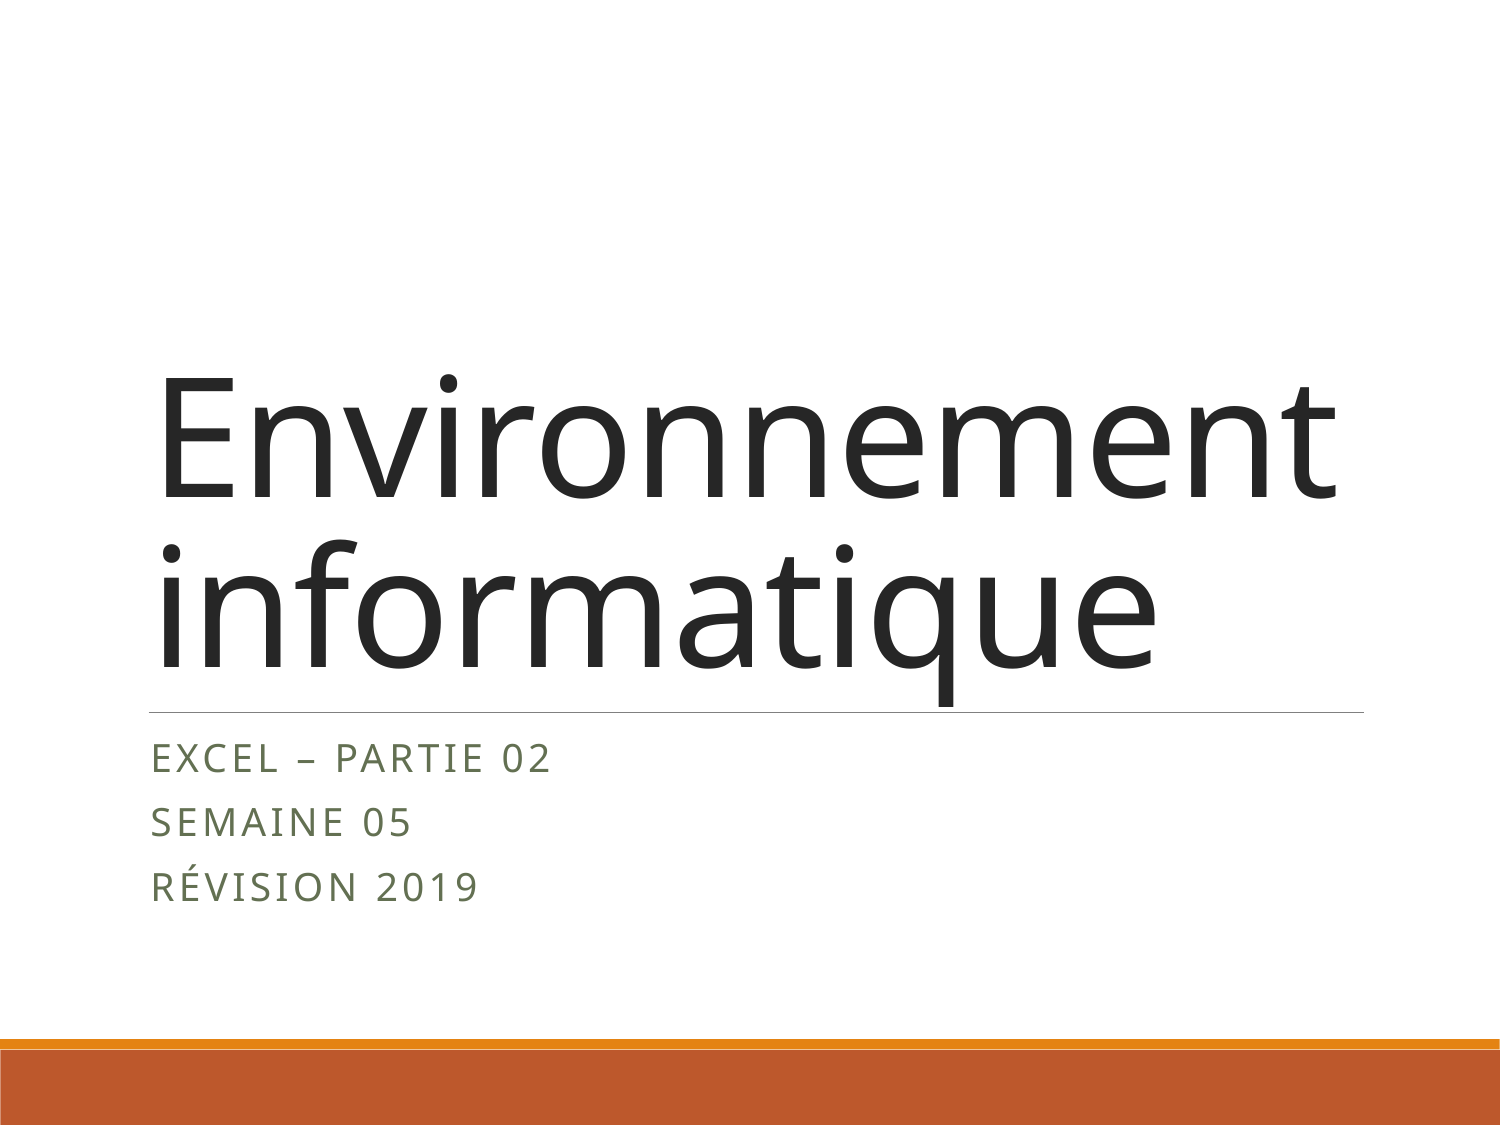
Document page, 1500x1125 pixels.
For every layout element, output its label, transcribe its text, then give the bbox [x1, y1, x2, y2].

subtitle Excel – Partie 02 Semaine 05 Révision 2019 [135, 730, 1373, 919]
title Environnement informatique [135, 124, 1373, 710]
